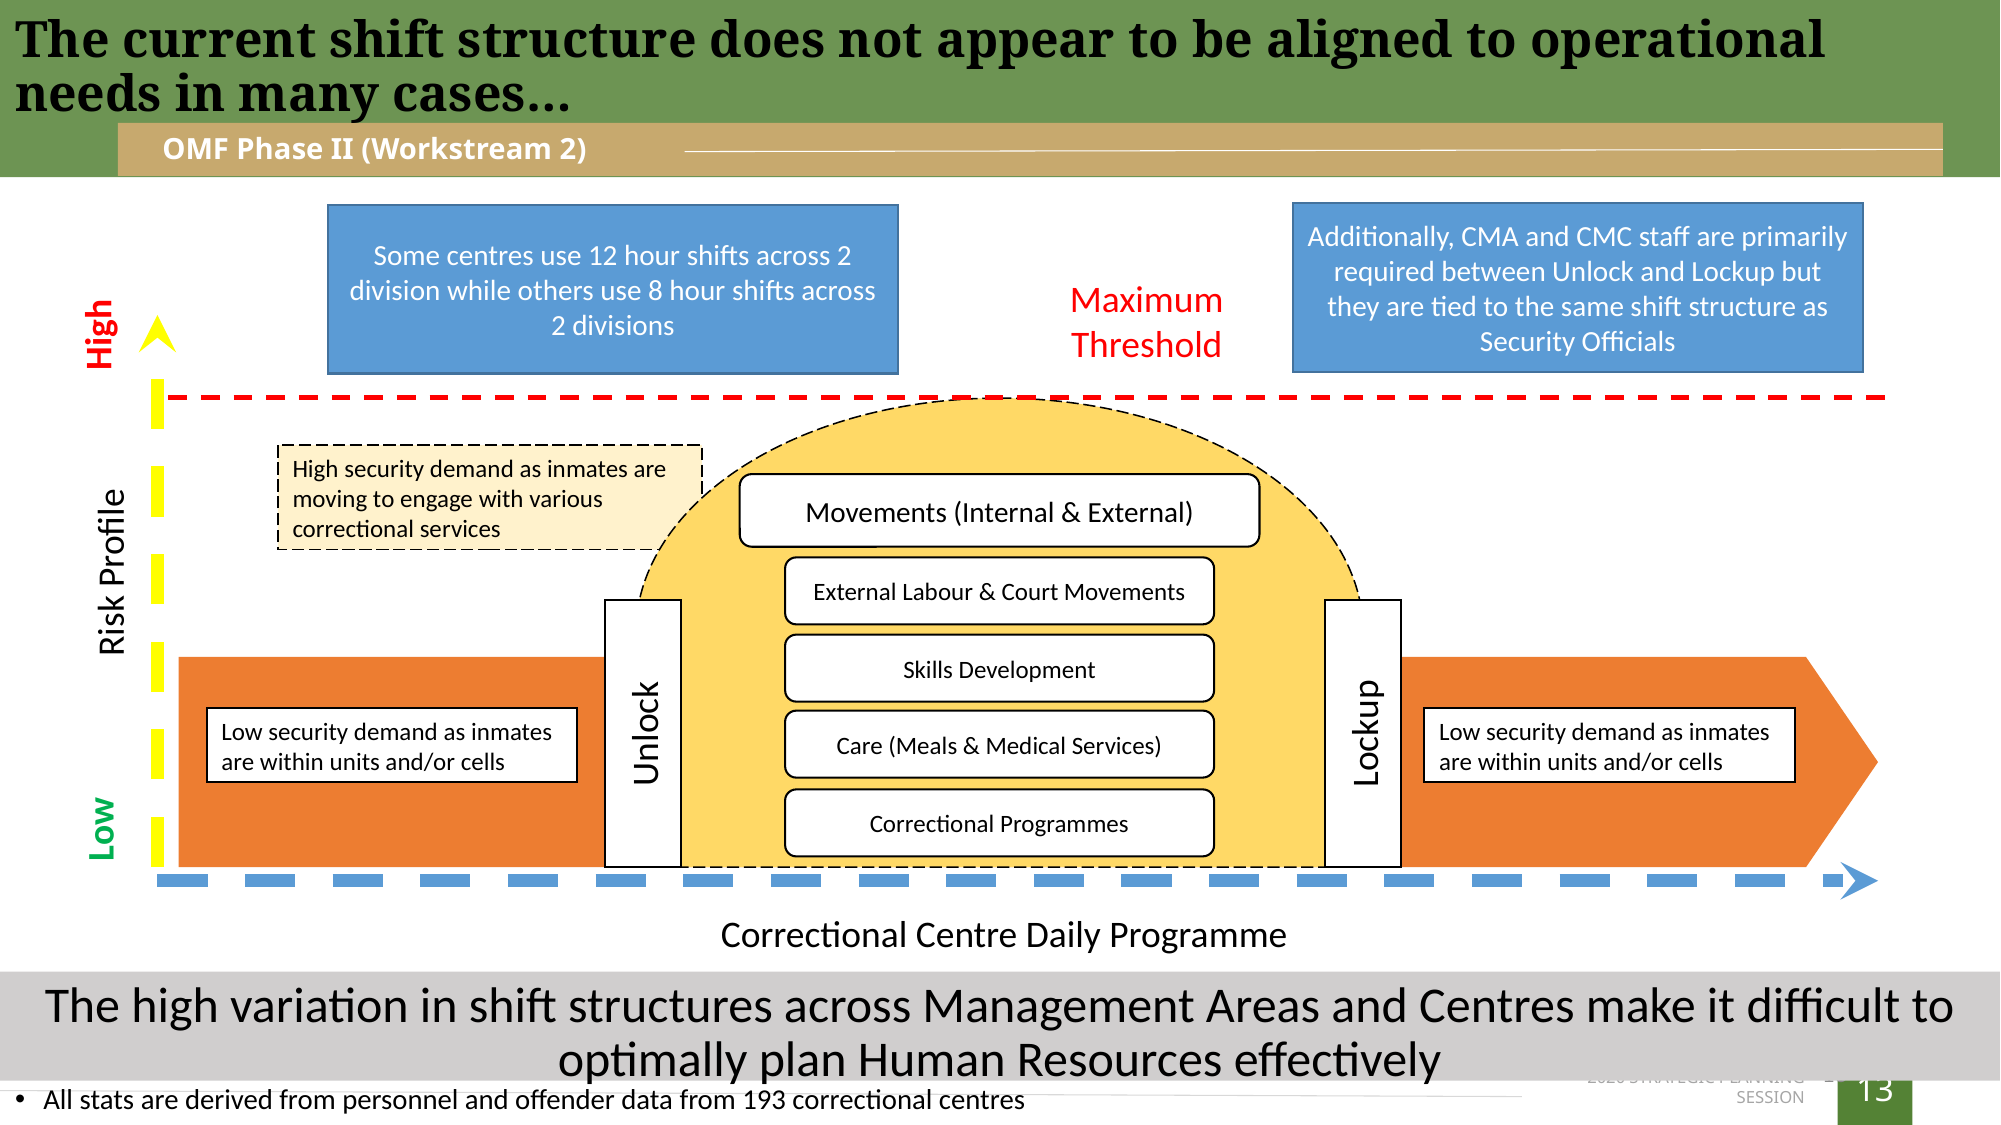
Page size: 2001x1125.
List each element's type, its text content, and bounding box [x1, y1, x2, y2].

text_box Correctional Centre Daily Programme [658, 893, 1351, 971]
list All stats are derived from personnel and offender data from 193 correctional centres [0, 1081, 1547, 1125]
slide_number 13 [1547, 1081, 1863, 1103]
text_box Additionally, CMA and CMC staff are primarily required between Unlock and Lockup but they are tied to the same shift structure as Security Officials [1292, 202, 1864, 267]
title The current shift structure does not appear to be aligned to operational needs in many cases… [0, 7, 2000, 174]
text_box Some centres use 12 hour shifts across 2 division while others use 8 hour shifts across 2 divisions [327, 204, 899, 267]
text_box The high variation in shift structures across Management Areas and Centres make it difficult to optimally plan Human Resources effectively [0, 971, 2000, 1081]
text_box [66, 267, 1889, 893]
text_box OMF Phase II (Workstream 2) [162, 130, 685, 166]
